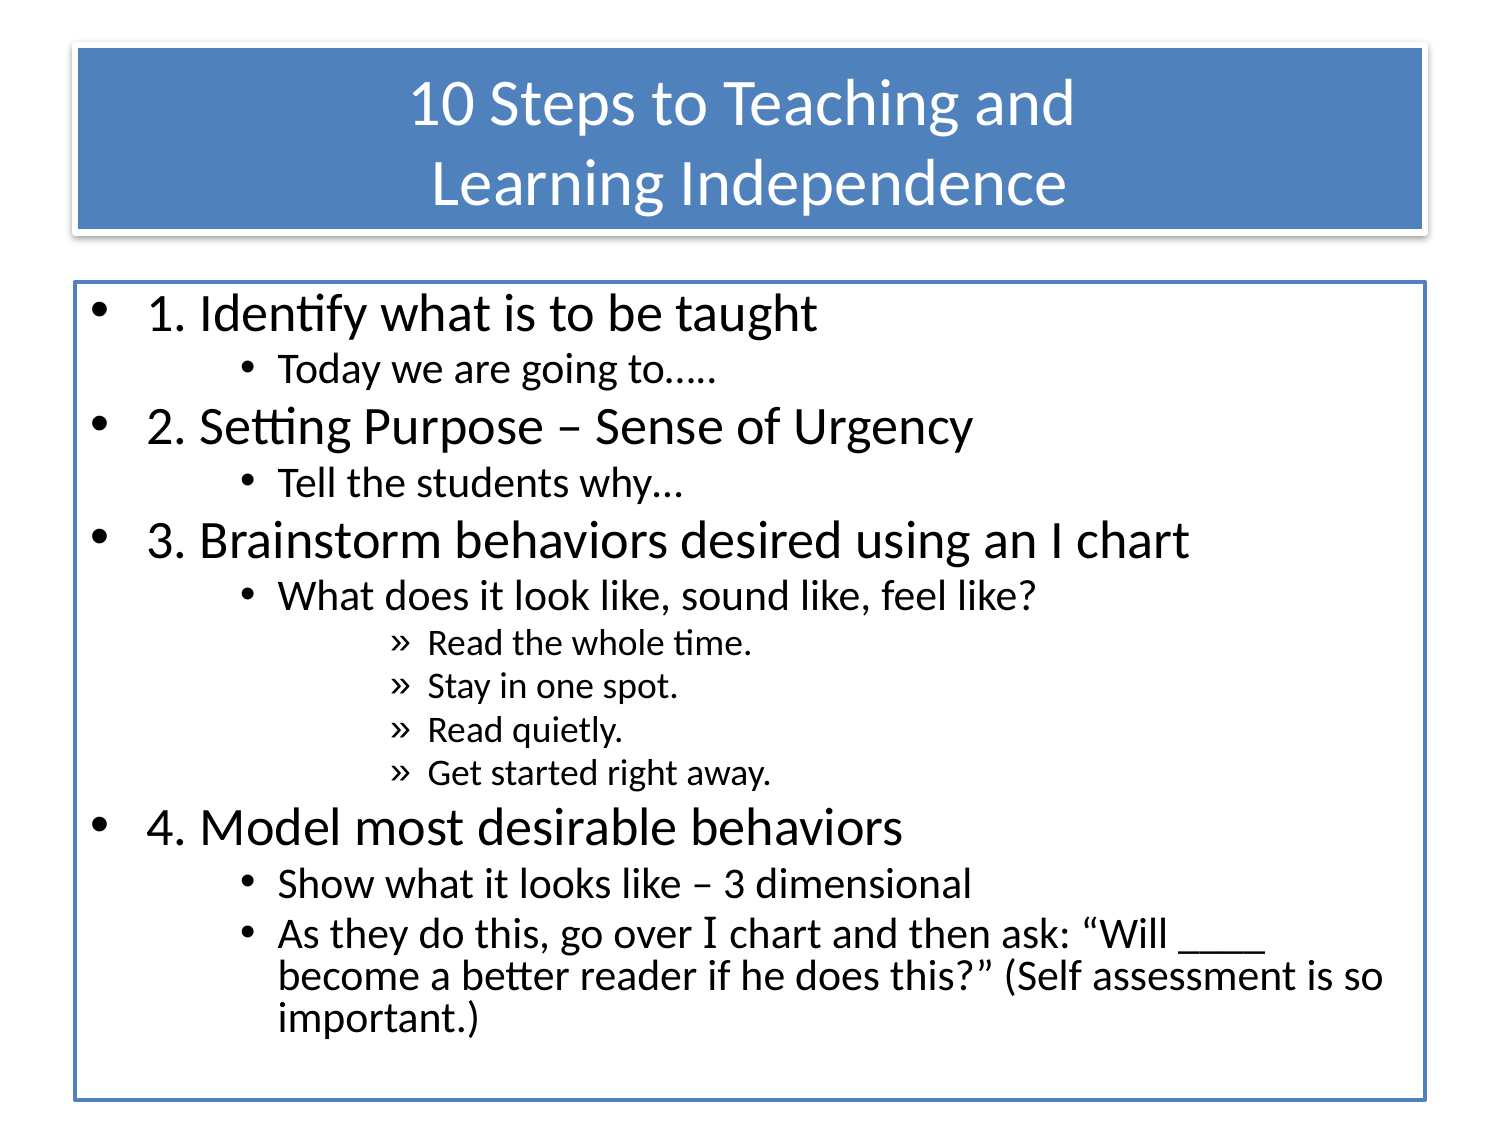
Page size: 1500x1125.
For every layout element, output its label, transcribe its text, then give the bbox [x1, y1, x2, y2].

list 1. Identify what is to be taught Today we are going to….. 2. Setting Purpose – Sense of Urgency Tell the students why… 3. Brainstorm behaviors desired using an I chart What does it look like, sound like, feel like? Read the whole time. Stay in one spot. Read quietly. Get started right away. 4. Model most desirable behaviors Show what it looks like – 3 dimensional As they do this, go over I chart and then ask: “Will ____ become a better reader if he does this?” (Self assessment is so important.) [73, 280, 1427, 1102]
title 10 Steps to Teaching and Learning Independence [72, 42, 1428, 236]
